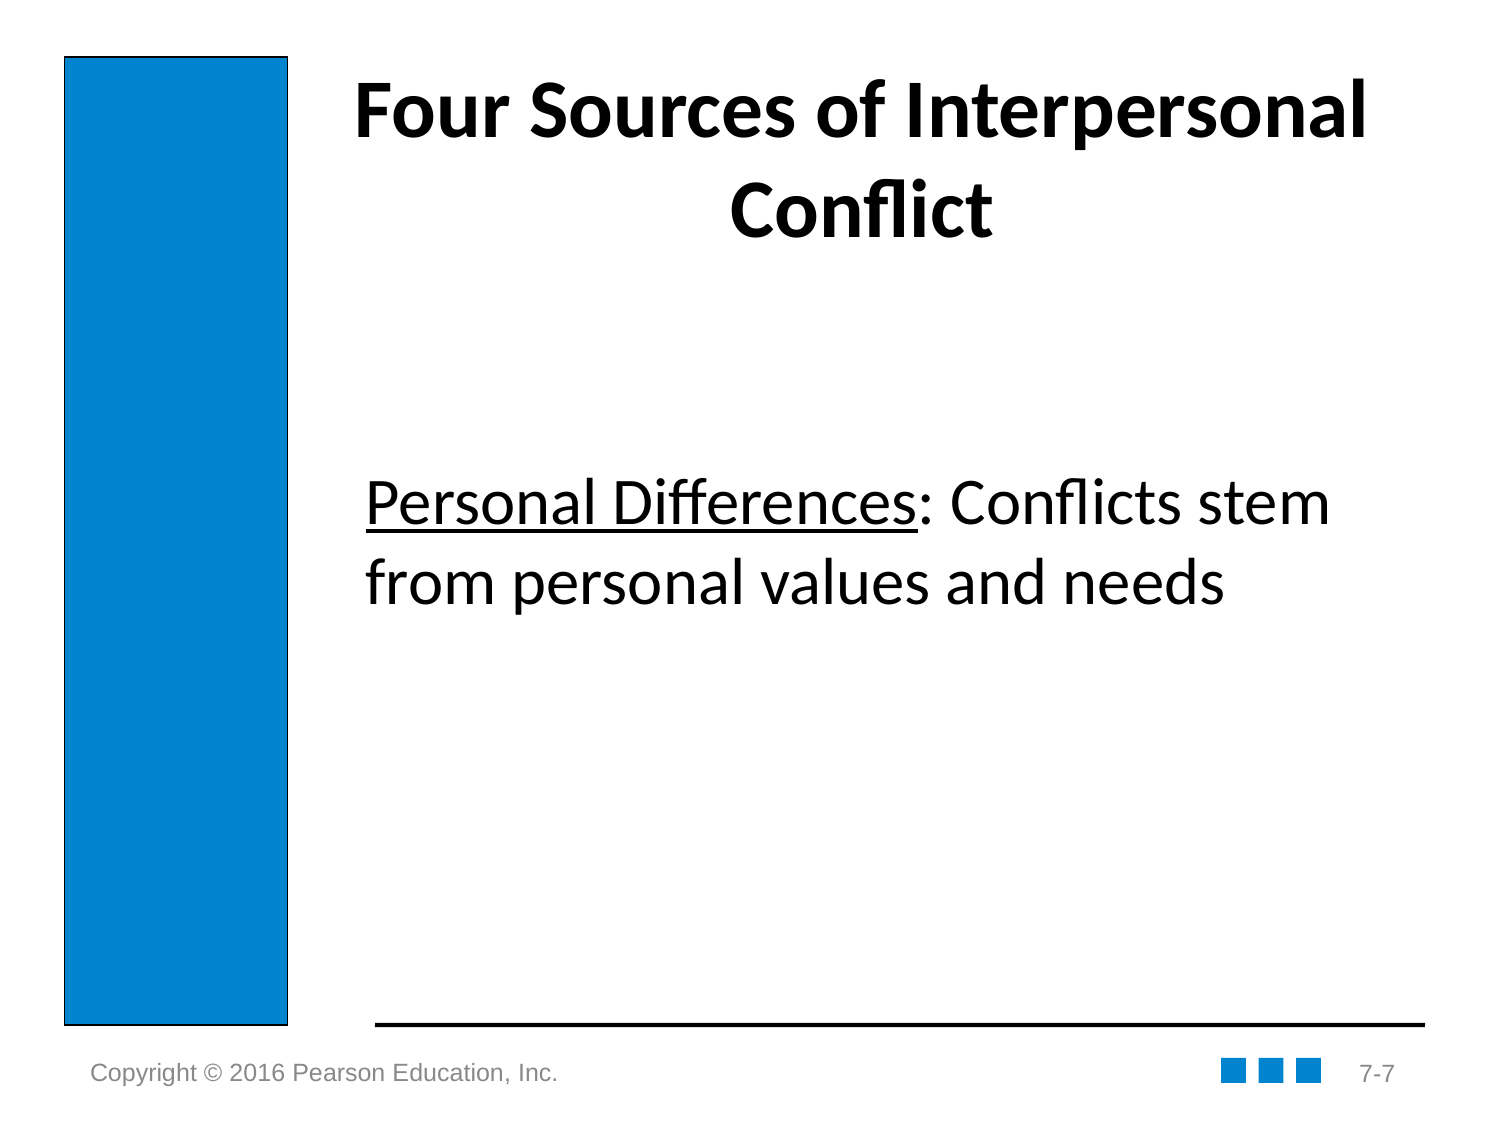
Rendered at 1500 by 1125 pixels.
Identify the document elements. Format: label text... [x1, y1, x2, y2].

text_box [1296, 1057, 1321, 1083]
text_box Copyright © 2016 Pearson Education, Inc. [75, 1055, 625, 1088]
text_box 7-7 [1333, 1050, 1421, 1095]
text_box [1221, 1057, 1246, 1083]
text_box [1258, 1057, 1284, 1083]
text_box [64, 56, 288, 1025]
title Four Sources of Interpersonal Conflict [300, 45, 1425, 263]
list Personal Differences: Conflicts stem from personal values and needs [350, 450, 1389, 763]
